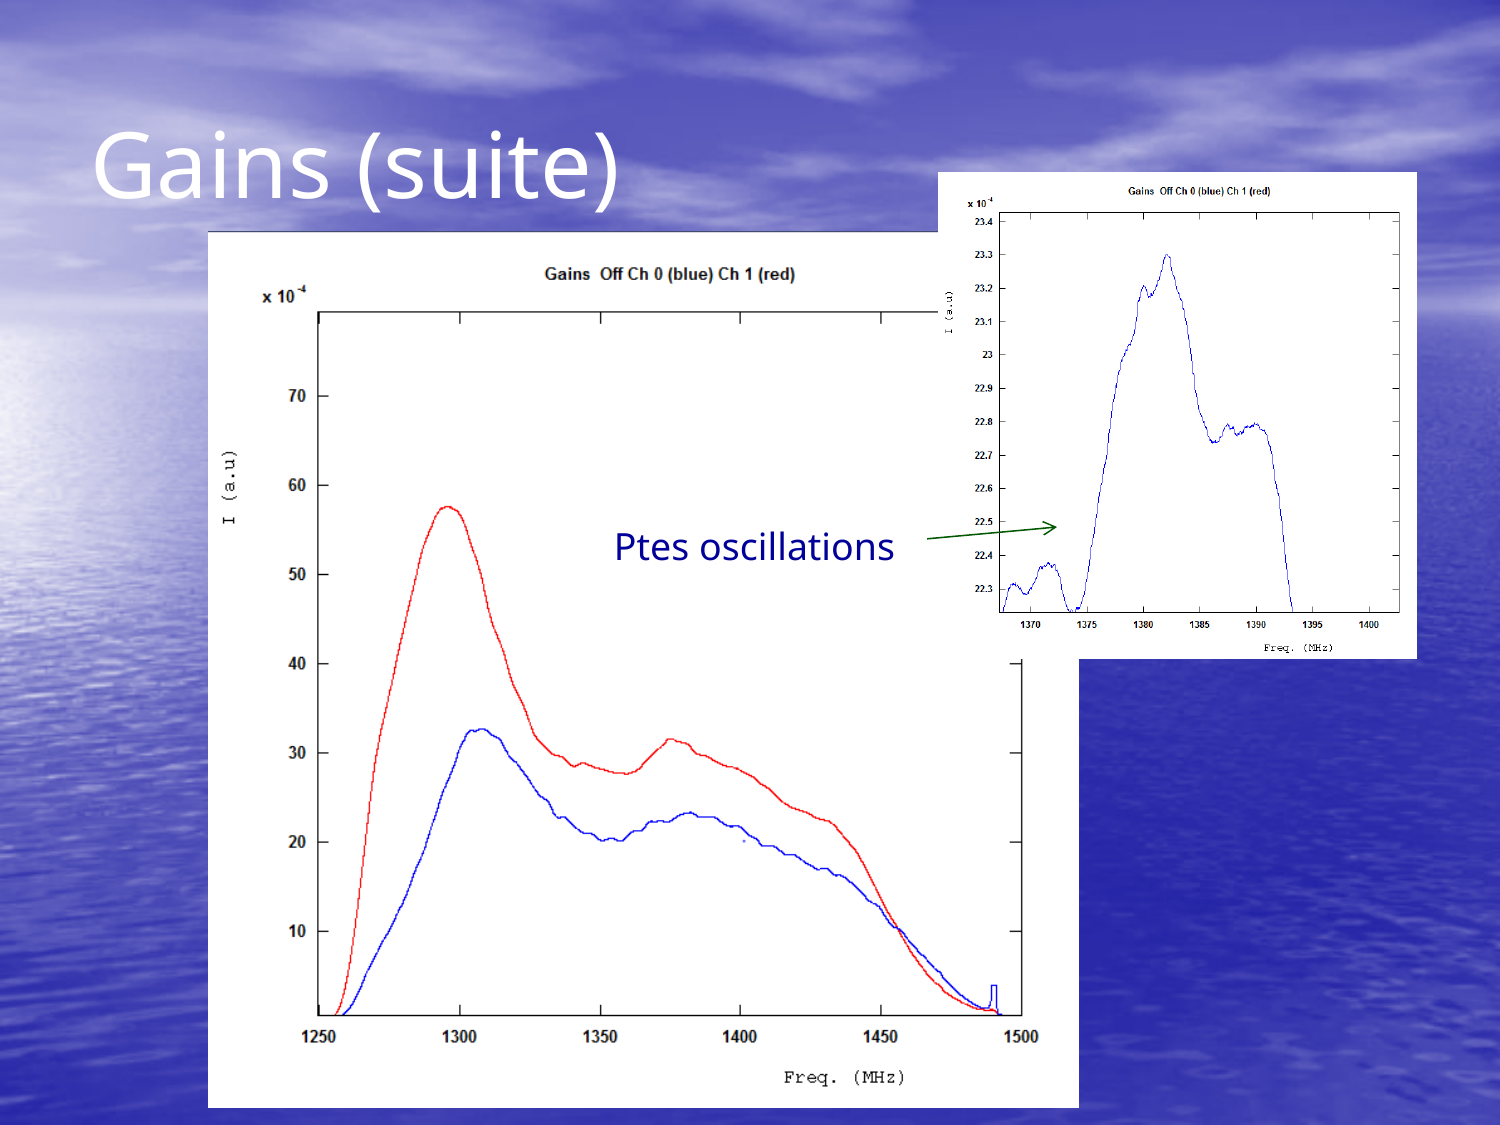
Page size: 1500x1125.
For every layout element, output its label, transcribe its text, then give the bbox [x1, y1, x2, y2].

title Gains (suite) [74, 47, 1426, 276]
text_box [926, 526, 1058, 540]
picture [208, 172, 1417, 1109]
